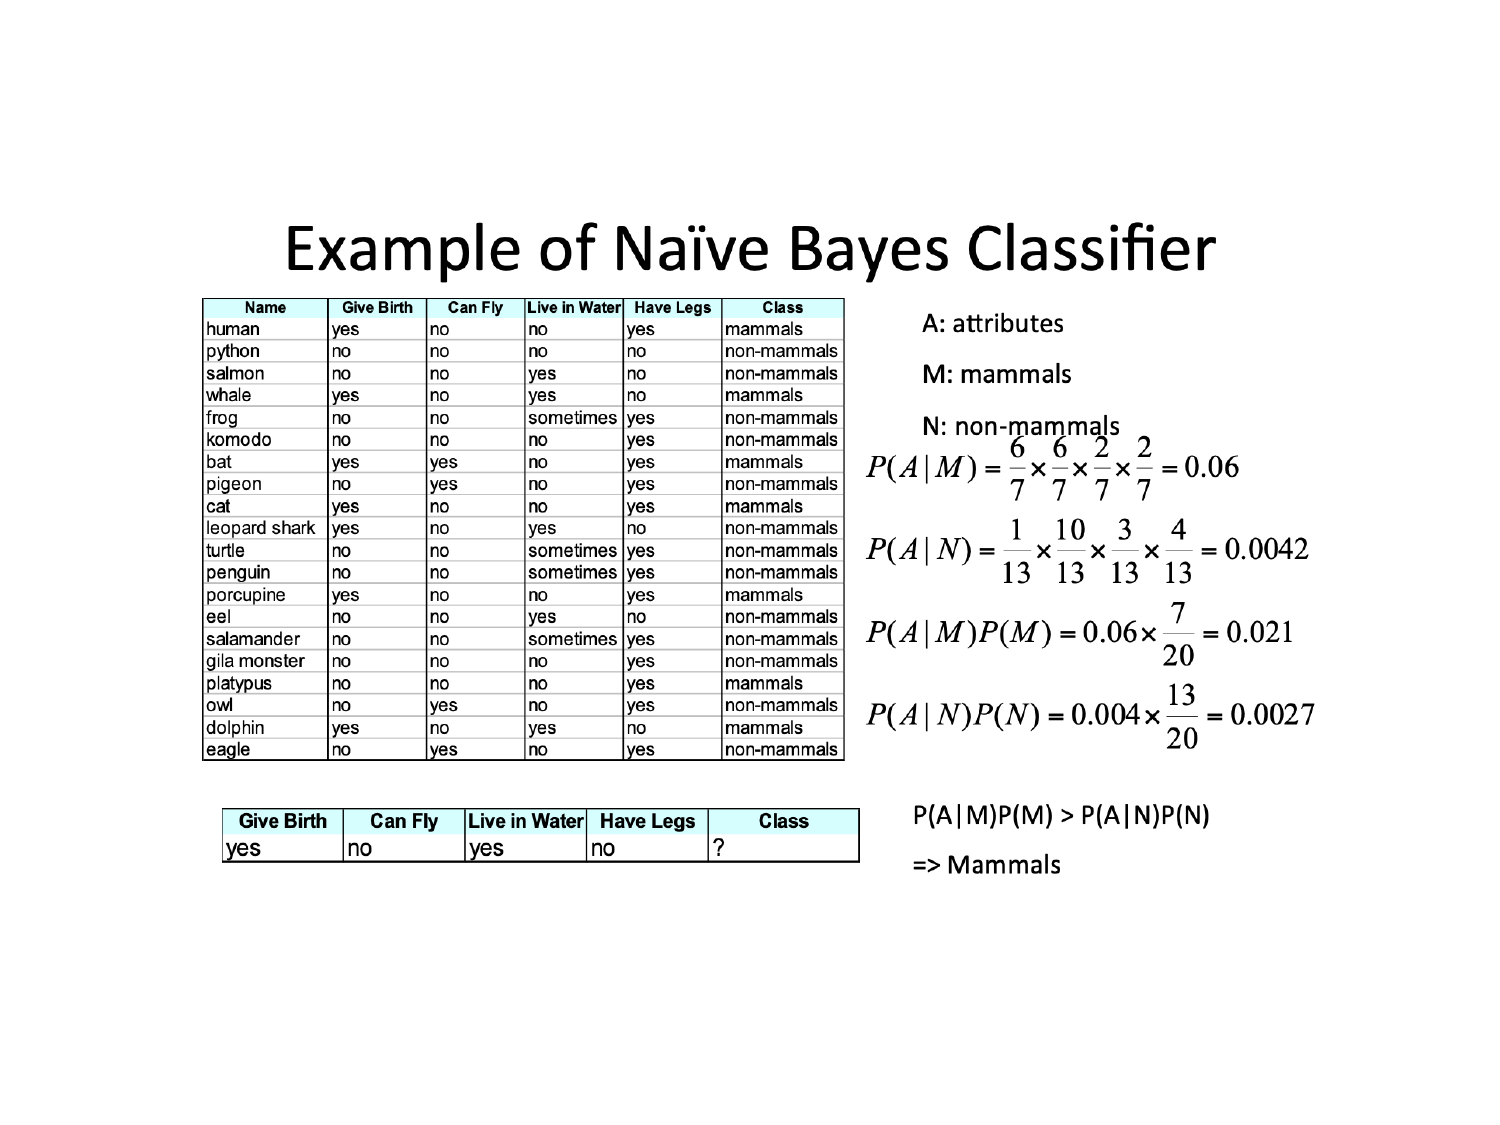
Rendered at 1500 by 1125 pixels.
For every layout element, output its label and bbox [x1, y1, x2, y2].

picture [184, 140, 1316, 985]
